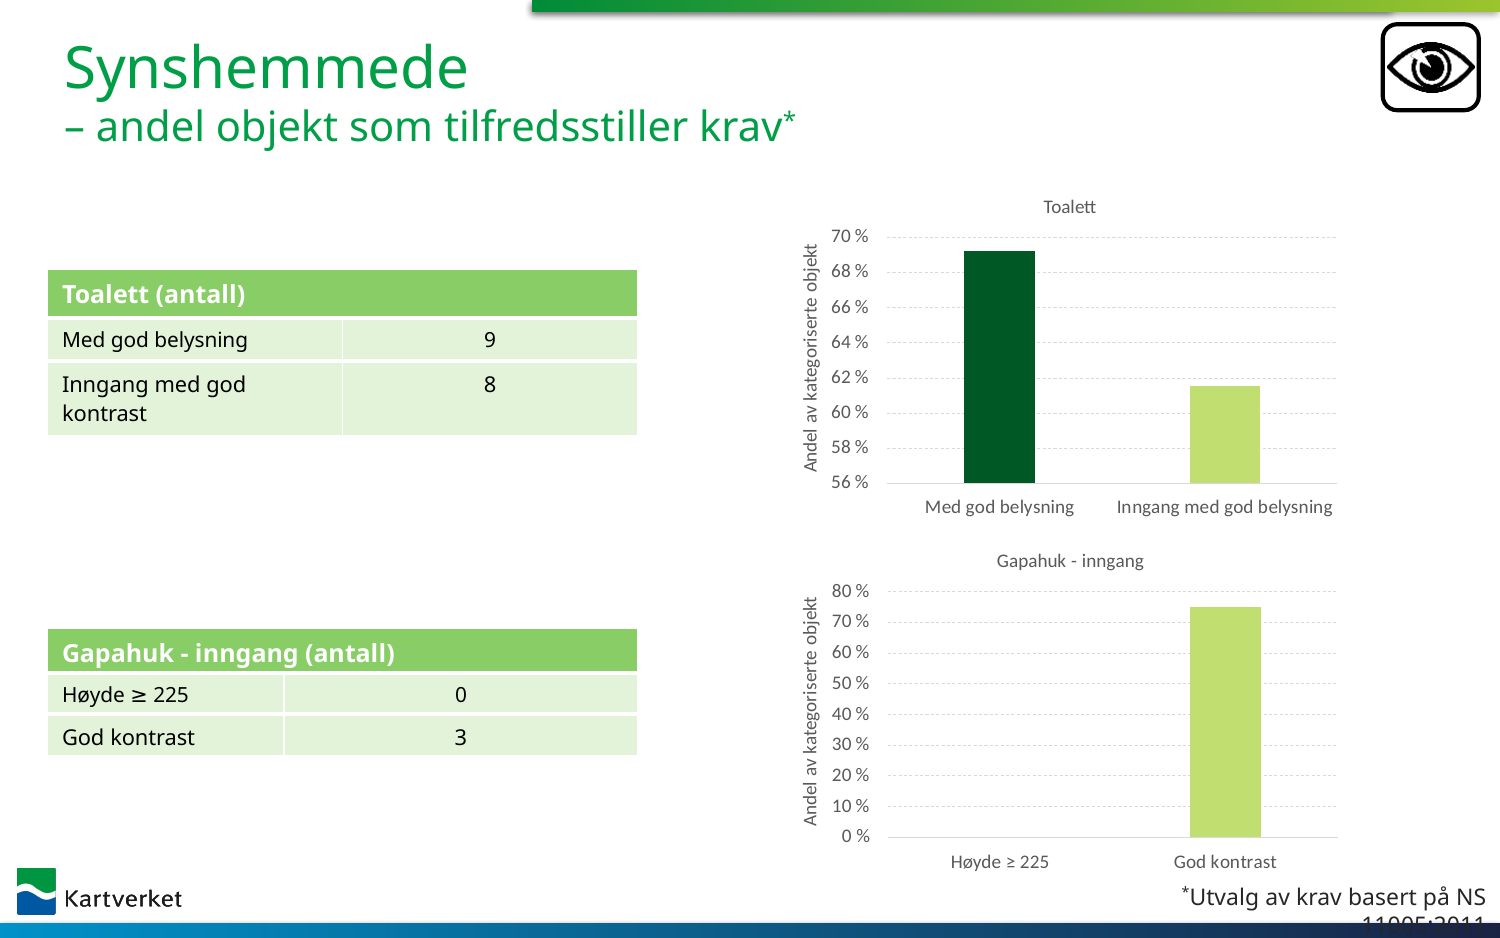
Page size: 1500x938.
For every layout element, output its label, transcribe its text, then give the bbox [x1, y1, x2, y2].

table_cell Inngang med god kontrast [48, 363, 342, 435]
table_cell 8 [343, 363, 637, 435]
table_cell God kontrast [48, 716, 283, 755]
table_cell Med god belysning [48, 320, 342, 359]
picture [791, 187, 1348, 526]
table_cell Høyde ≥ 225 [48, 675, 283, 712]
table_cell 9 [343, 320, 637, 359]
table_cell 0 [285, 675, 637, 712]
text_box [1382, 24, 1480, 111]
text_box *Utvalg av krav basert på NS 11005:2011 [1068, 873, 1500, 938]
table_header Gapahuk - inngang (antall) [48, 629, 637, 671]
table_header Toalett (antall) [48, 270, 637, 316]
text_box Synshemmede – andel objekt som tilfredsstiller krav* [49, 24, 1431, 158]
table_cell 3 [285, 716, 637, 755]
picture [791, 541, 1349, 880]
